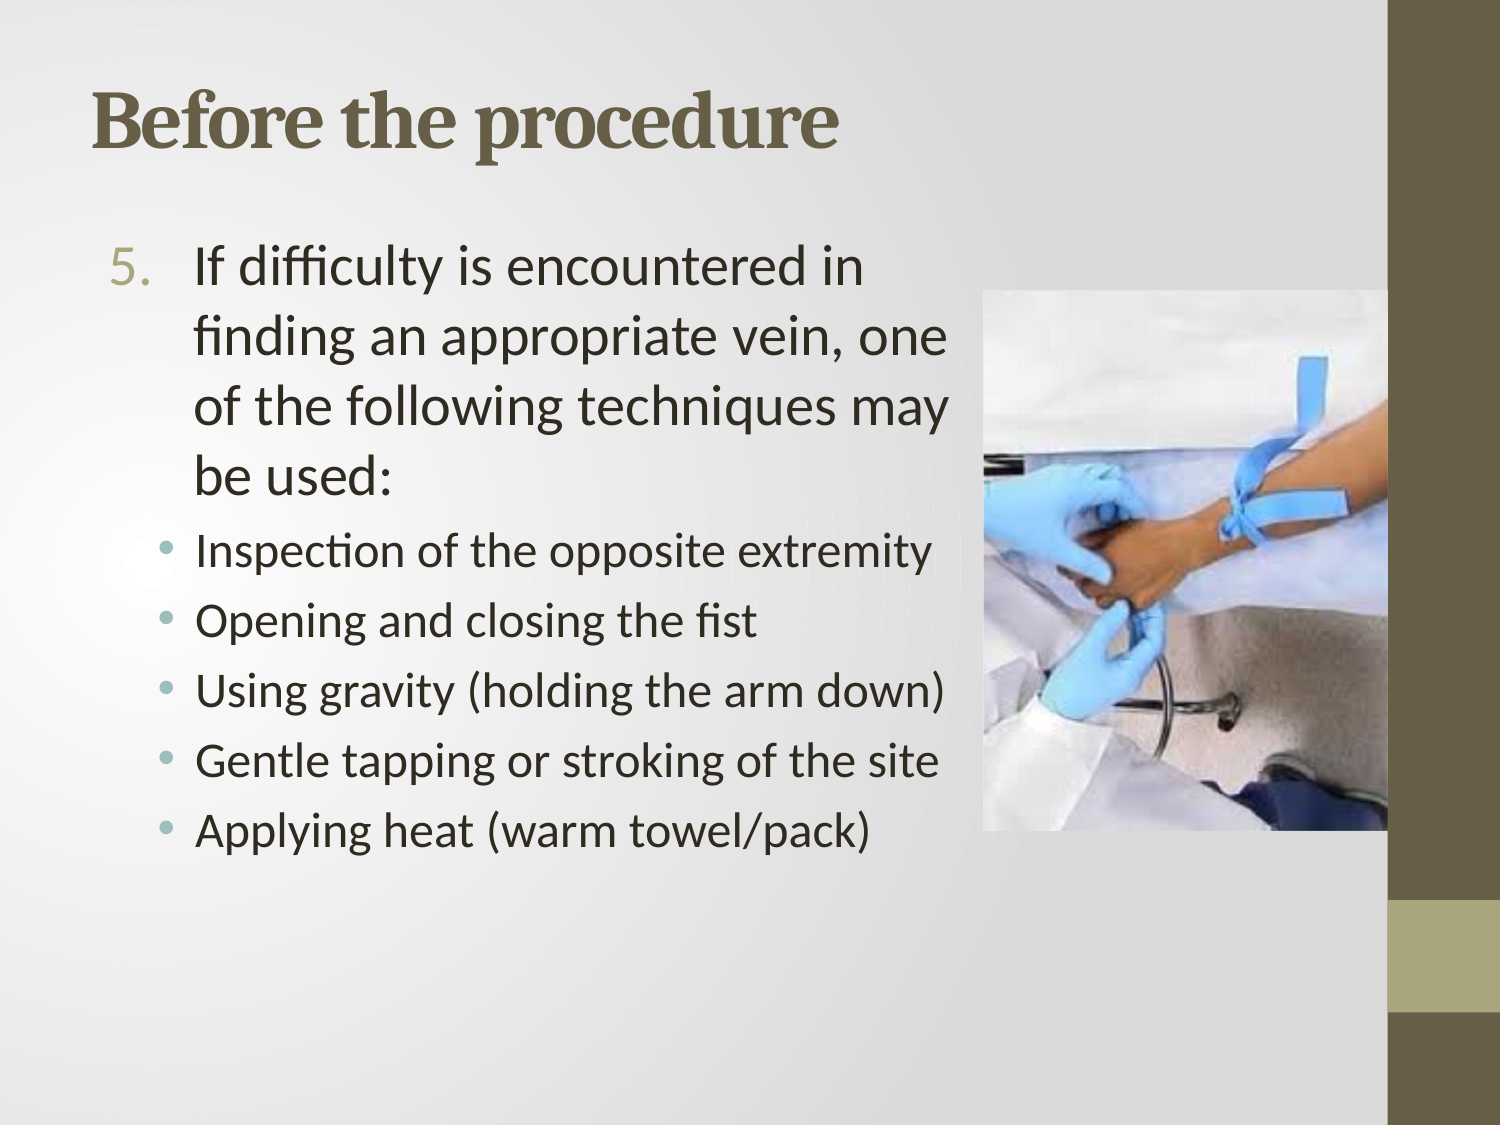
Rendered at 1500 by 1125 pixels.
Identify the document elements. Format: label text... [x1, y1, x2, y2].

picture [915, 291, 1457, 831]
title Before the procedure [75, 45, 1353, 185]
list If difficulty is encountered in finding an appropriate vein, one of the following techniques may be used: Inspection of the opposite extremity Opening and closing the fist Using gravity (holding the arm down) Gentle tapping or stroking of the site Applying heat (warm towel/pack) [75, 219, 1022, 1050]
